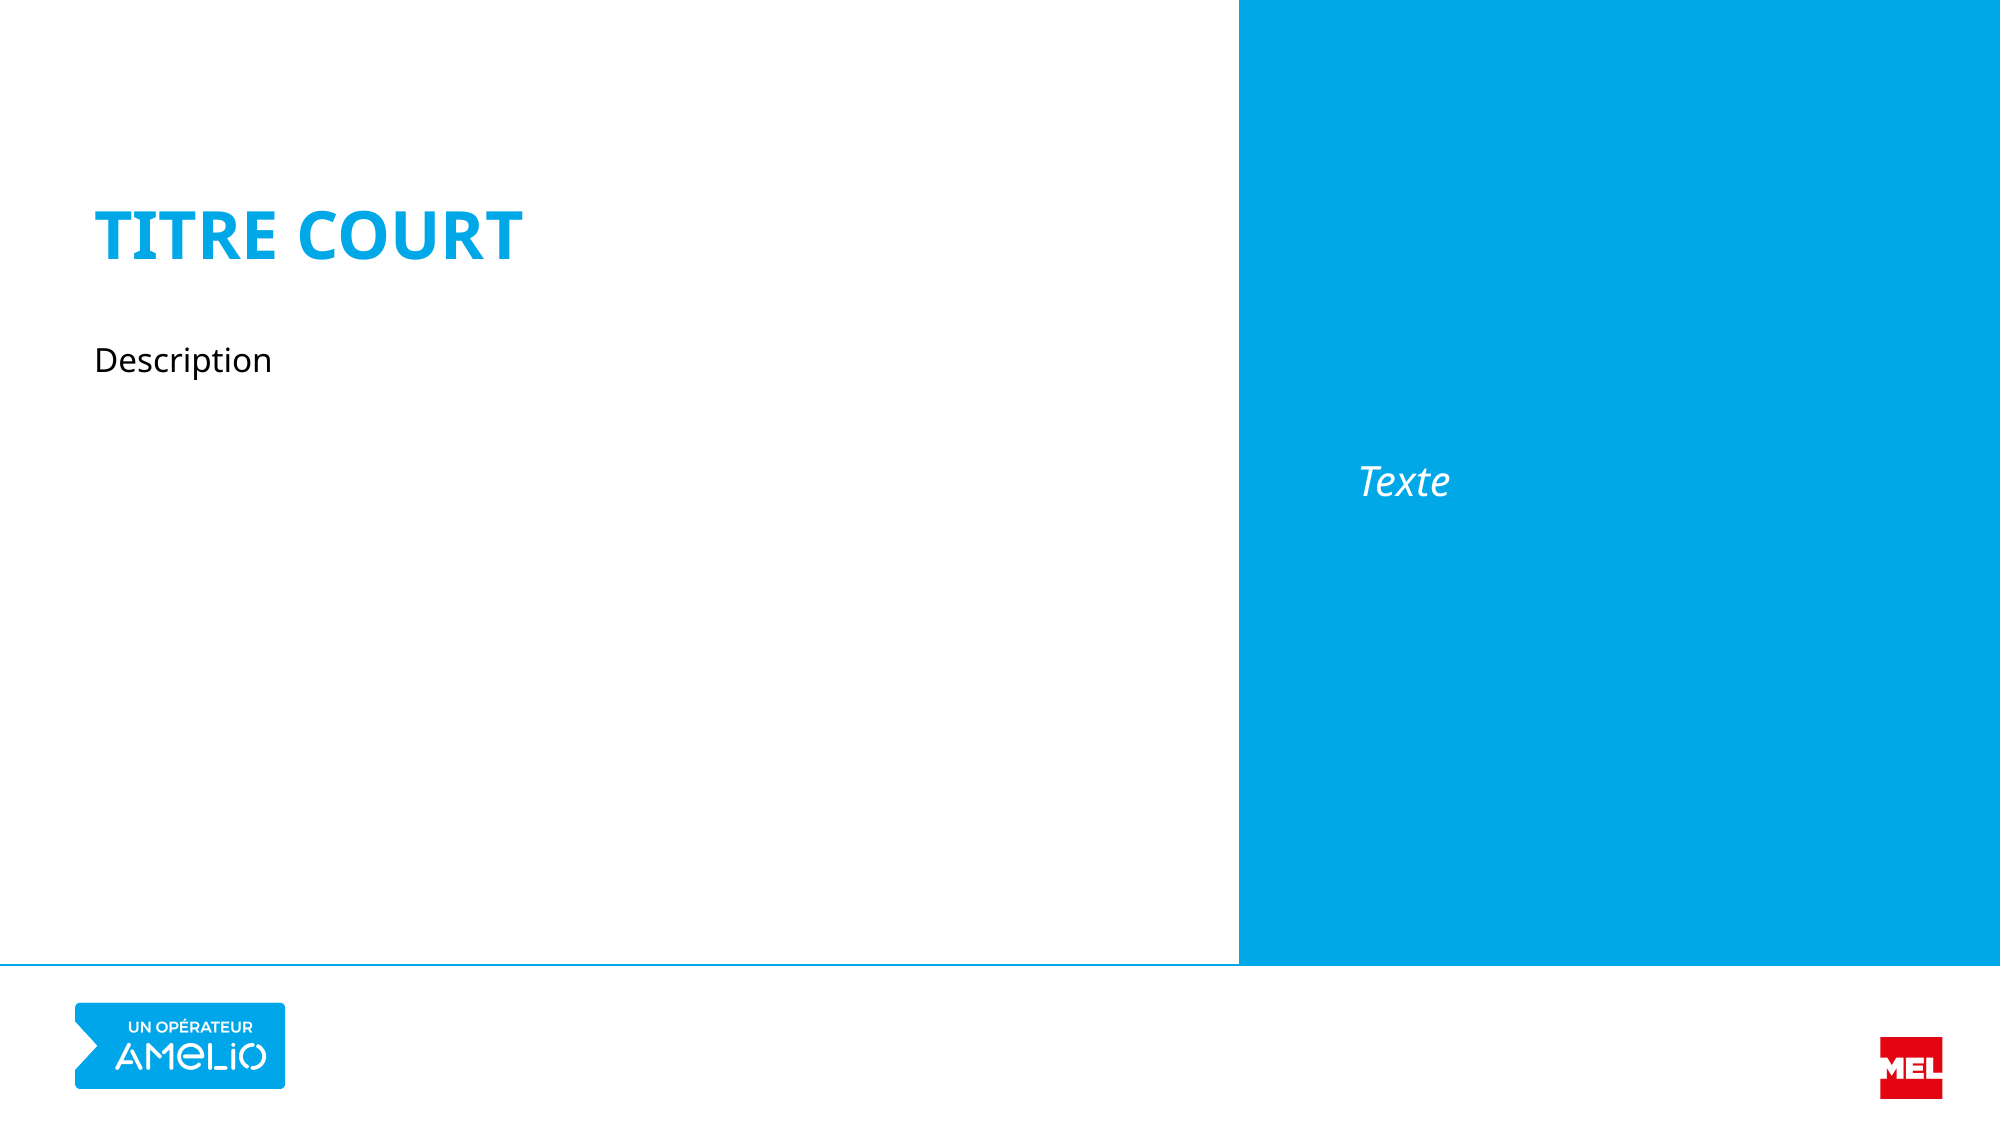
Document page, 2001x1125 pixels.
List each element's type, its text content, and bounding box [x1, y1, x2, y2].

title TITRE COURT [79, 76, 1175, 282]
list Texte [1239, 0, 2000, 965]
picture [1880, 1037, 1943, 1099]
list Description [79, 336, 1175, 965]
picture [40, 967, 320, 1125]
